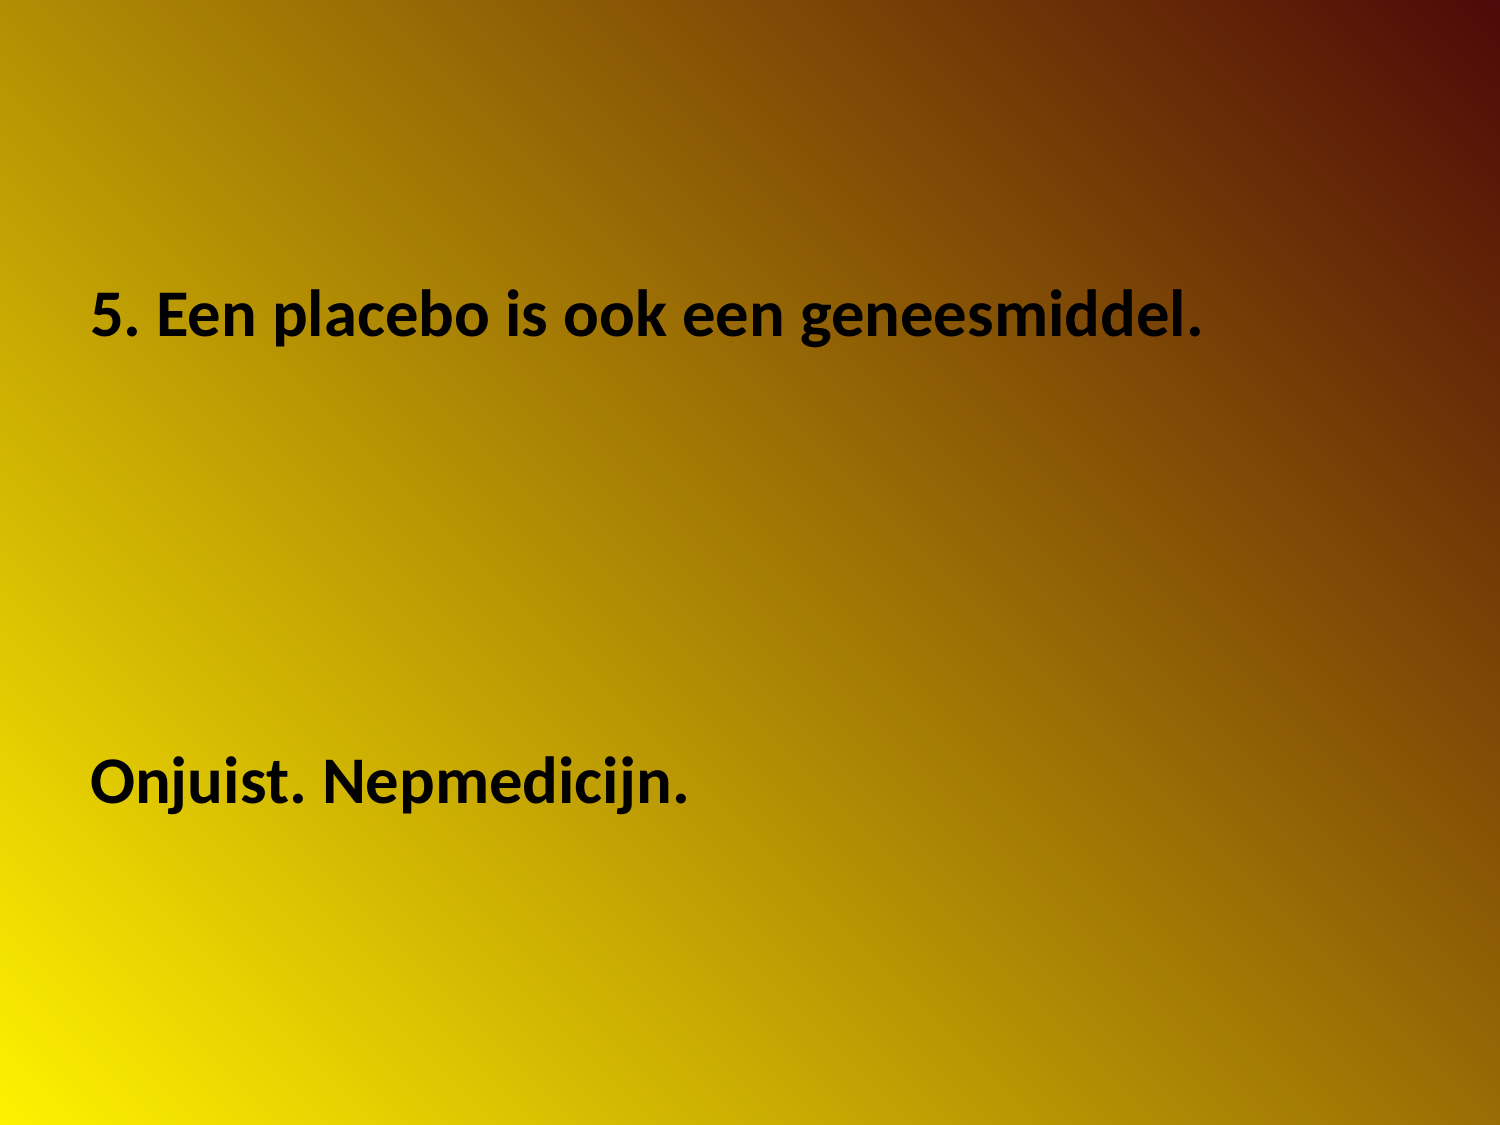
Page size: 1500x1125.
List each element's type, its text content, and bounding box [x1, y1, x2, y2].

list 5. Een placebo is ook een geneesmiddel. Onjuist. Nepmedicijn. [75, 262, 1425, 1005]
